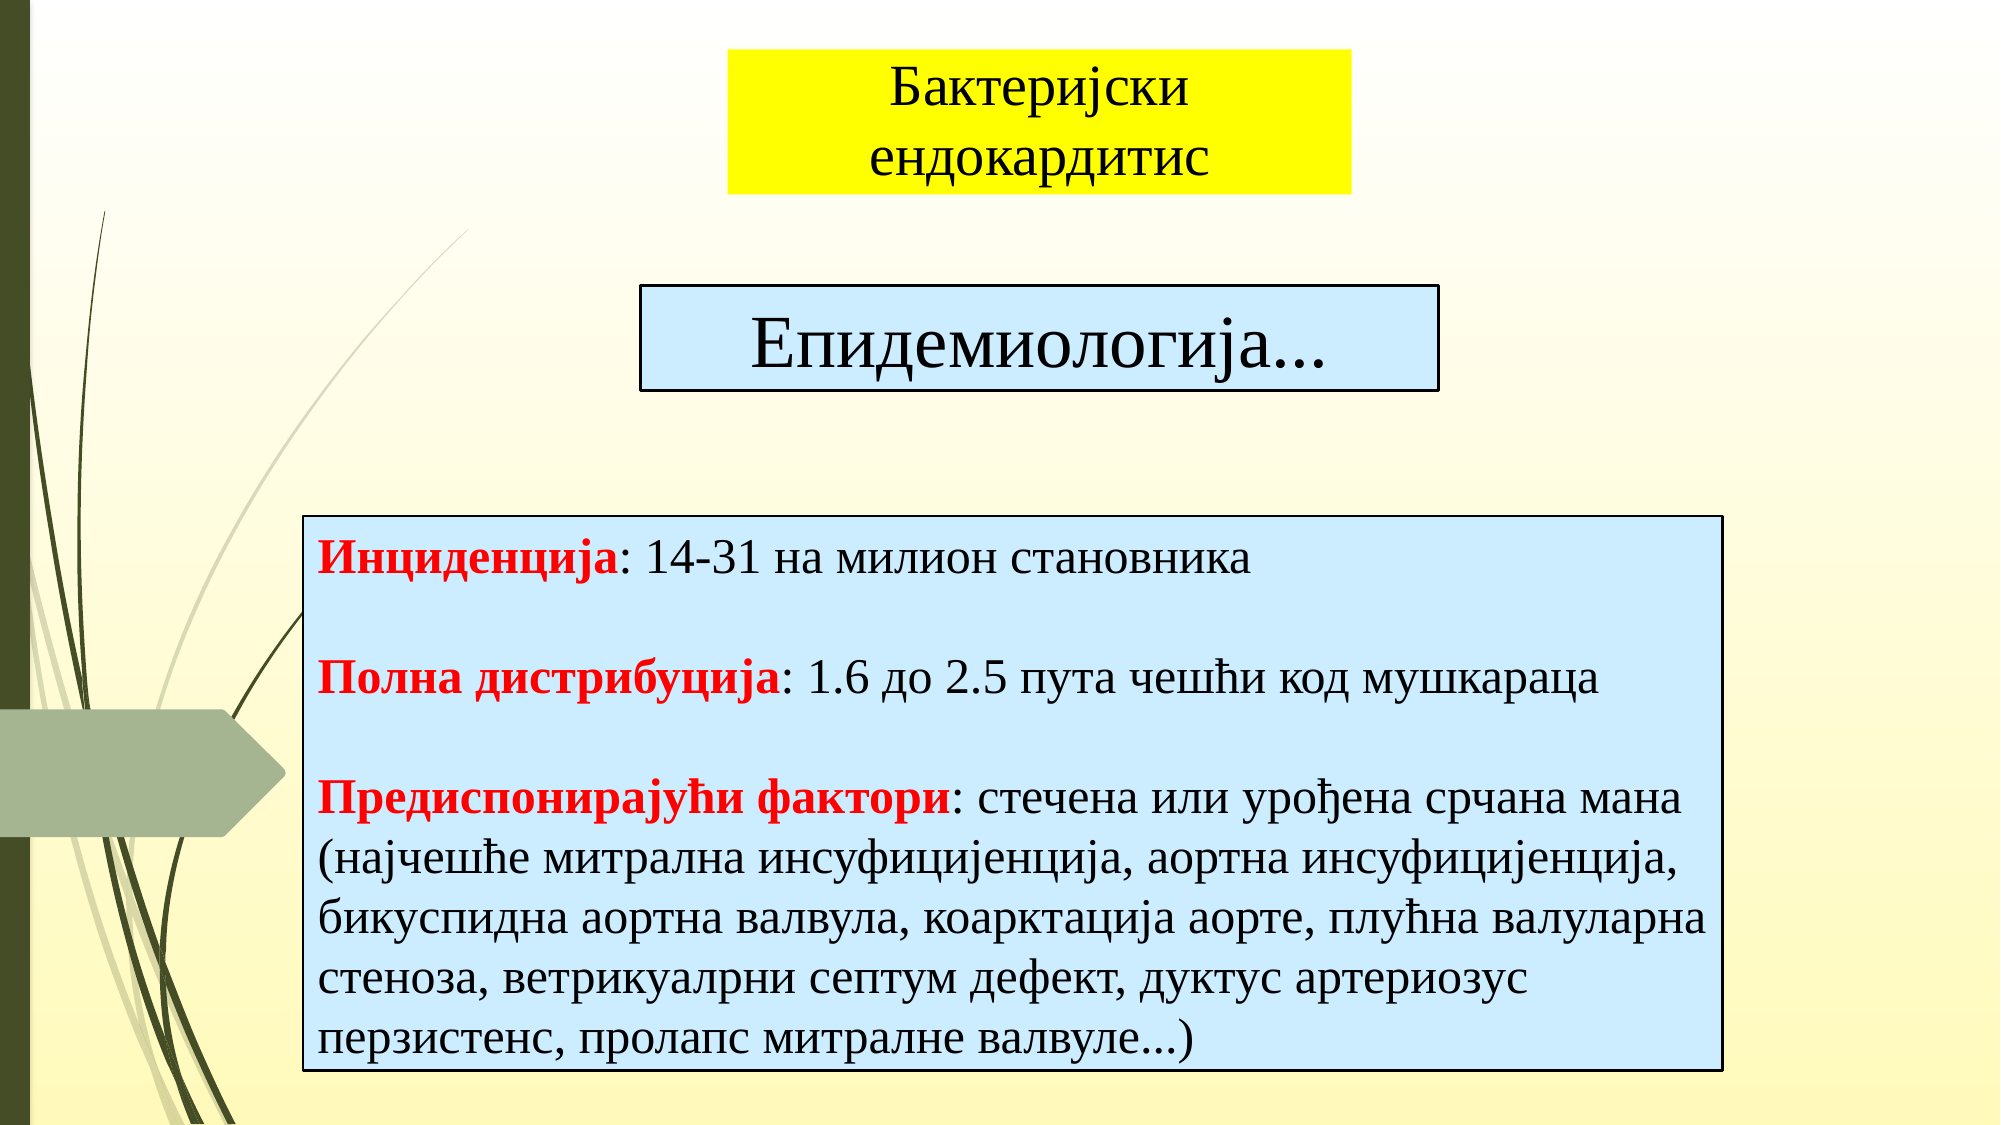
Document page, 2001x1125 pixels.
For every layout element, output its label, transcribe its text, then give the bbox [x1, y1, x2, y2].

text_box Епидемиологија... [640, 285, 1439, 391]
text_box Инциденција: 14-31 на милион становника Полна дистрибуција: 1.6 до 2.5 пута чешћи код мушкараца Предиспонирајући фактори: стечена или урођена срчана мана (најчешће митрална инсуфицијенција, аортна инсуфицијенција, бикуспидна аортна валвула, коарктација аорте, плућна валуларна стеноза, ветрикуалрни септум дефект, дуктус артериозус перзистенс, пролапс митралне валвуле...) [303, 515, 1723, 1071]
title Бактеријски ендокардитис [727, 49, 1352, 195]
